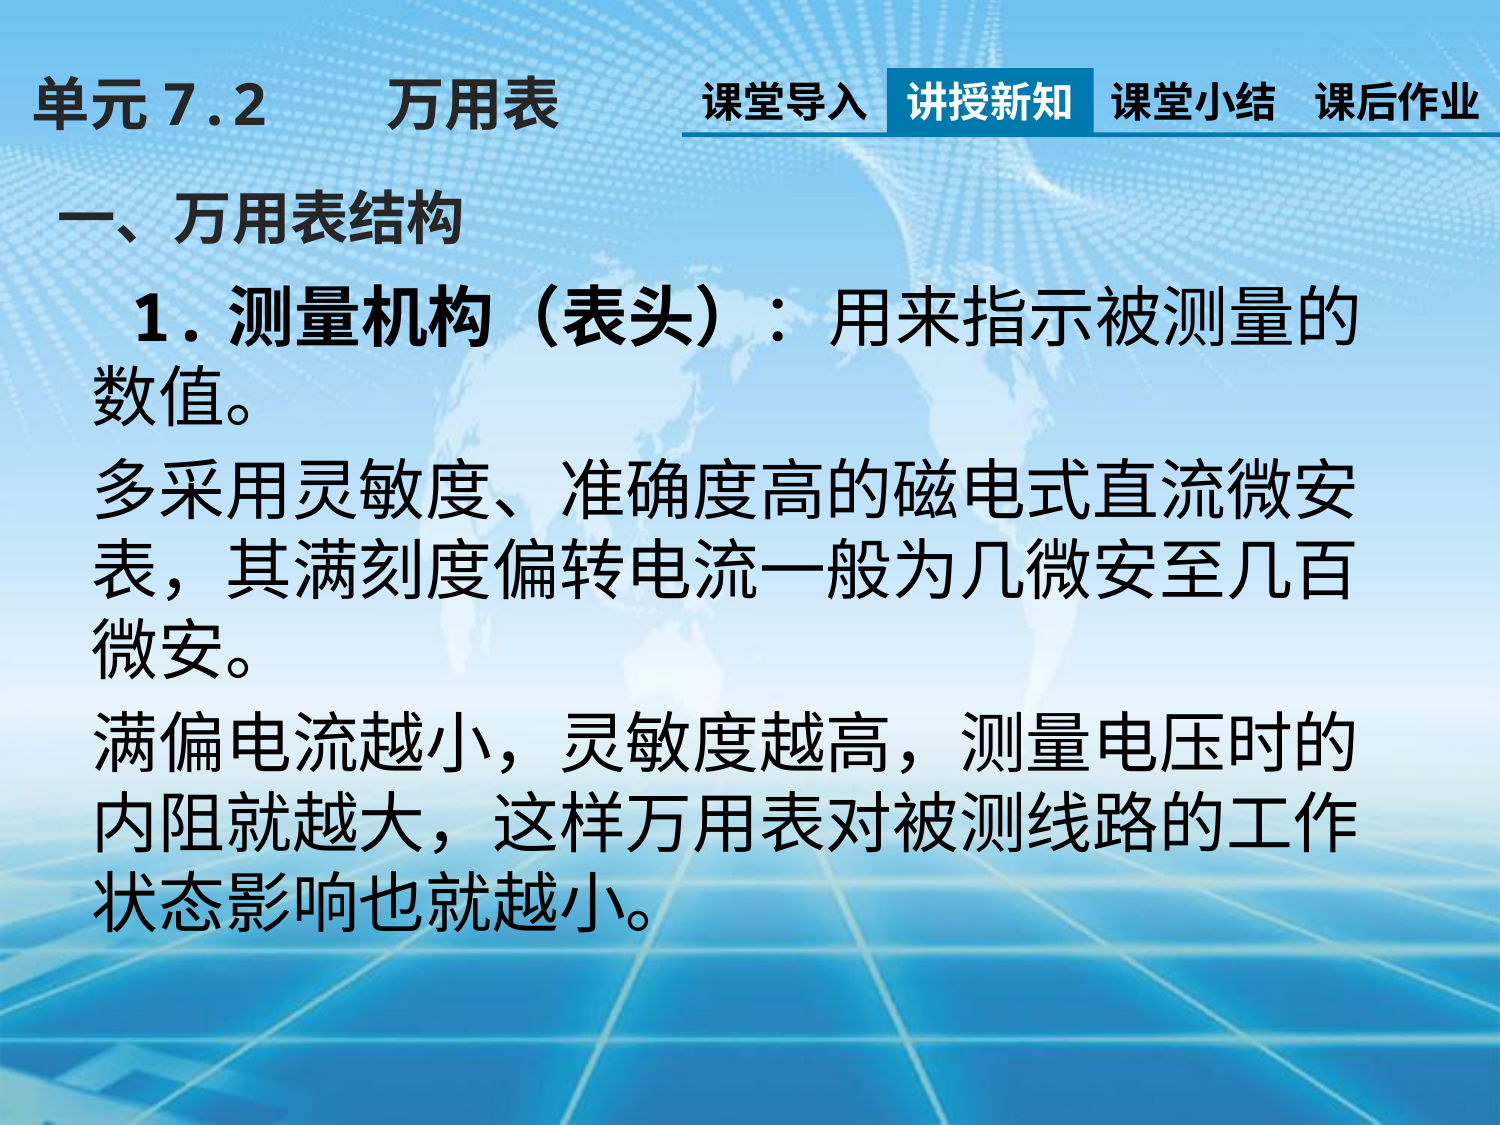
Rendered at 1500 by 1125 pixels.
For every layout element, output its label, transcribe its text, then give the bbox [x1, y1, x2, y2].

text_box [16, 59, 1500, 146]
text_box 一、万用表结构 [42, 173, 1322, 259]
picture [0, 0, 1500, 1125]
text_box 1.测量机构（表头）：用来指示被测量的数值。 多采用灵敏度、准确度高的磁电式直流微安表，其满刻度偏转电流一般为几微安至几百微安。 满偏电流越小，灵敏度越高，测量电压时的内阻就越大，这样万用表对被测线路的工作状态影响也就越小。 [76, 267, 1424, 996]
